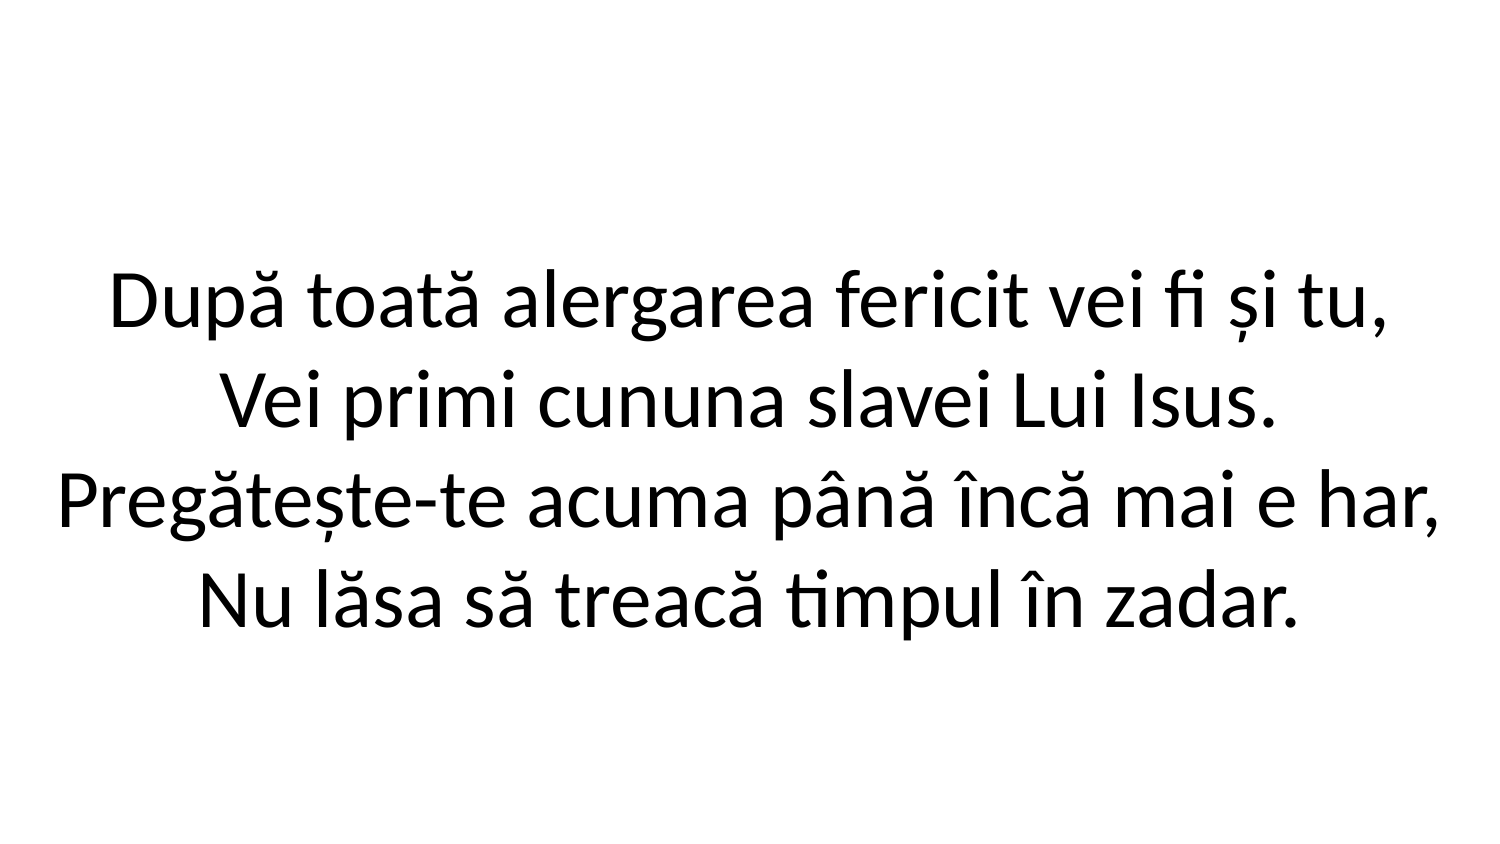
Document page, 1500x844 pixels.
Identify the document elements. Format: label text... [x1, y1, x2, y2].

text_box După toată alergarea fericit vei fi și tu, Vei primi cununa slavei Lui Isus. Pregătește-te acuma până încă mai e har, Nu lăsa să treacă timpul în zadar. [41, 192, 1459, 652]
